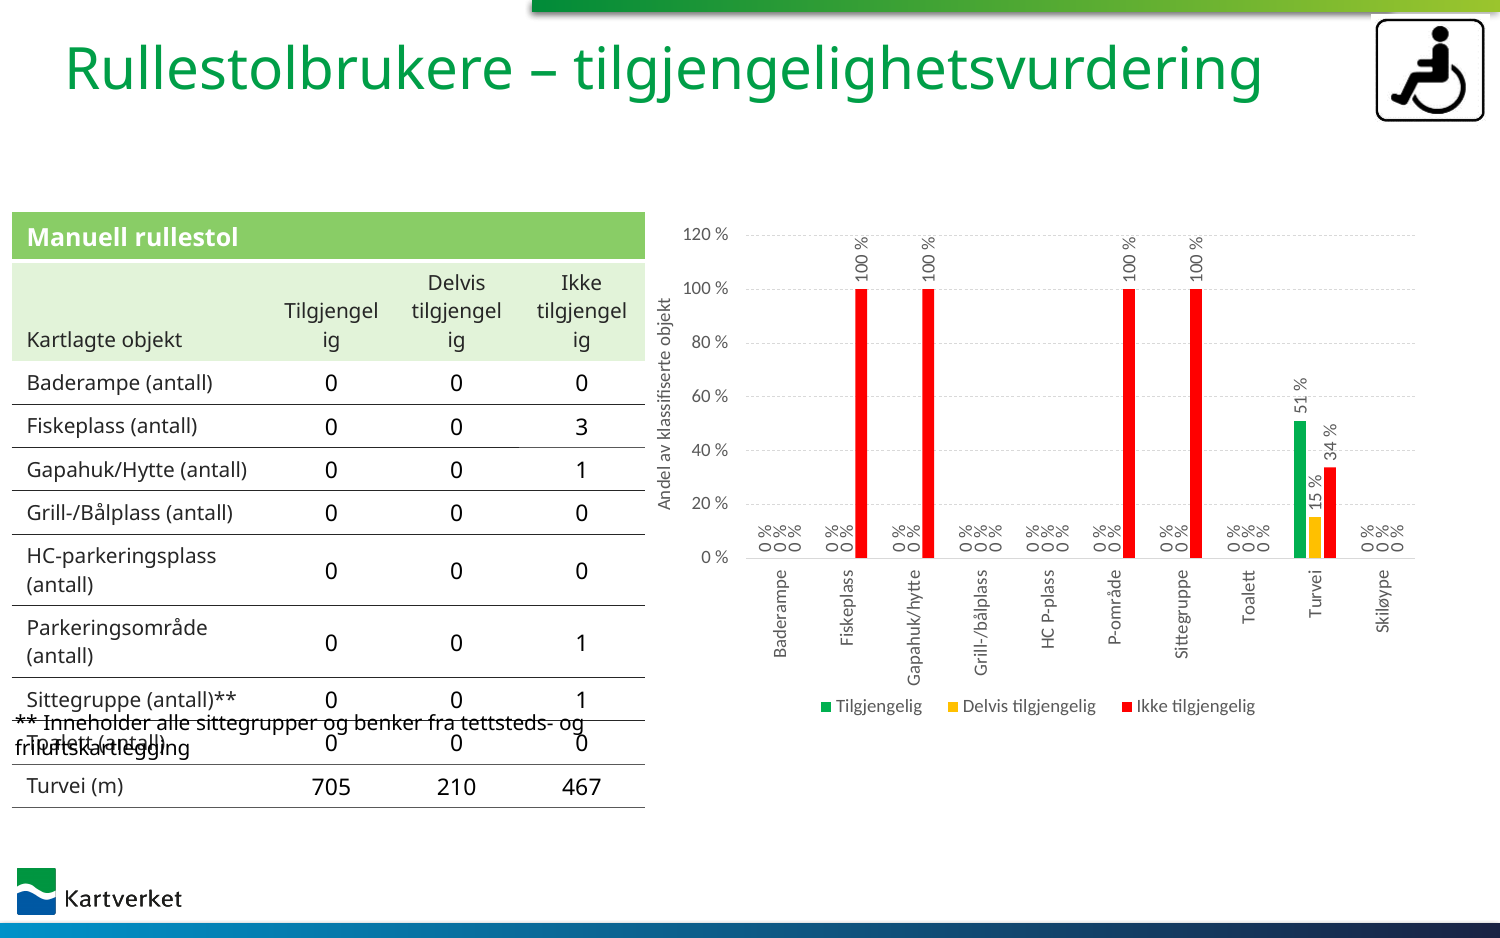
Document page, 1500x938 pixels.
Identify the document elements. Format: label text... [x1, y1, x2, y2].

table_cell Ikke tilgjengelig [519, 263, 638, 361]
table_cell 0 [394, 405, 519, 447]
table_cell 0 [394, 678, 519, 702]
table_header Manuell rullestol [12, 212, 645, 259]
table_cell 0 [394, 491, 519, 534]
table_cell Delvis tilgjengelig [394, 263, 519, 361]
table_cell 0 [394, 361, 519, 404]
table_cell 0 [269, 606, 394, 677]
table_cell Turvei (m) [12, 768, 269, 807]
table_cell Parkeringsområde (antall) [12, 606, 269, 677]
table_cell 0 [394, 606, 519, 677]
table_cell 0 [269, 361, 394, 404]
picture [1371, 13, 1491, 127]
table_cell 705 [269, 768, 394, 807]
table_cell 467 [519, 768, 645, 807]
table_cell 1 [519, 678, 638, 702]
table_cell 0 [269, 535, 394, 605]
table_cell Gapahuk/Hytte (antall) [12, 448, 269, 490]
table_cell 1 [519, 448, 638, 490]
table_cell 210 [394, 768, 519, 807]
table_cell 0 [519, 535, 638, 605]
table_cell 0 [519, 491, 638, 534]
picture [643, 218, 1427, 728]
table_cell Baderampe (antall) [12, 361, 269, 404]
table_cell Fiskeplass (antall) [12, 405, 269, 447]
table_cell 0 [394, 535, 519, 605]
table_cell 0 [394, 448, 519, 490]
table_cell 0 [269, 678, 394, 702]
table_cell Tilgjengelig [269, 263, 394, 361]
table_cell 1 [519, 606, 638, 677]
table_cell 3 [519, 405, 638, 447]
table_cell 0 [269, 405, 394, 447]
table_cell Kartlagte objekt [12, 263, 269, 361]
text_box Rullestolbrukere – tilgjengelighetsvurdering [49, 12, 1372, 109]
text_box ** Inneholder alle sittegrupper og benker fra tettsteds- og friluftskartlegging [0, 702, 745, 768]
table_cell 0 [269, 448, 394, 490]
table_cell Sittegruppe (antall)** [12, 678, 269, 702]
table_cell 0 [269, 491, 394, 534]
table_cell HC-parkeringsplass (antall) [12, 535, 269, 605]
table_cell Grill-/Bålplass (antall) [12, 491, 269, 534]
table_cell 0 [519, 361, 638, 404]
